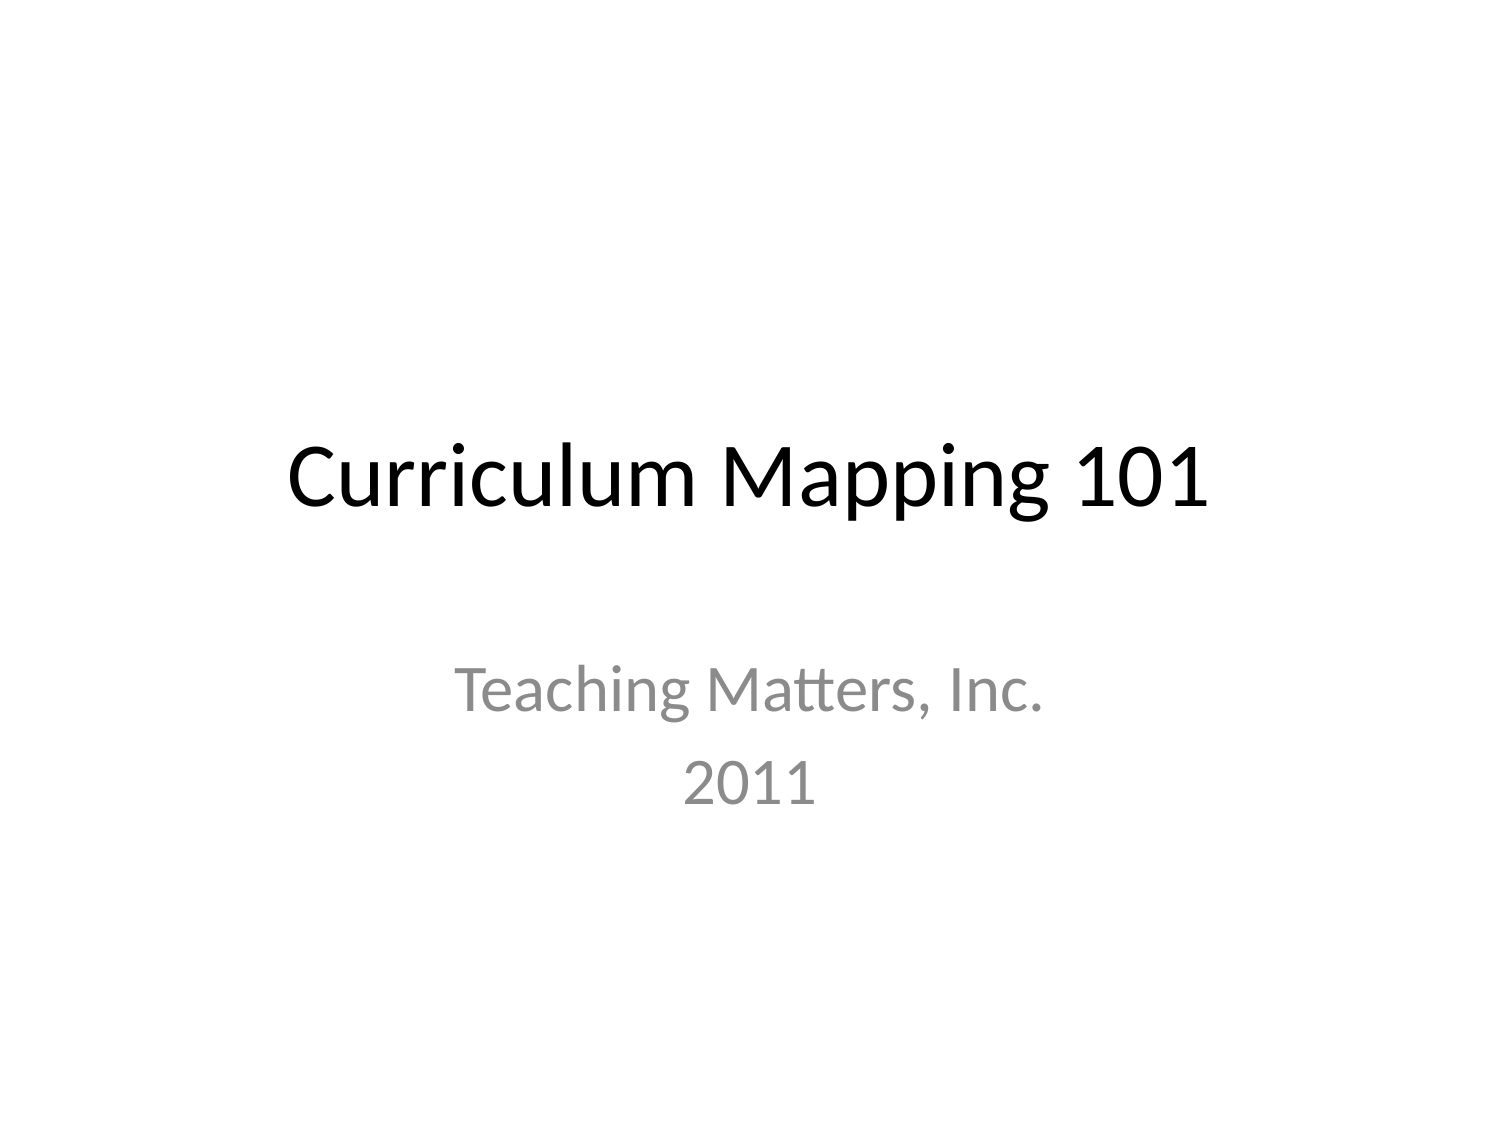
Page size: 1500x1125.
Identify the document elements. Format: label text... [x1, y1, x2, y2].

title Curriculum Mapping 101 [112, 349, 1388, 591]
subtitle Teaching Matters, Inc. 2011 [225, 637, 1275, 925]
